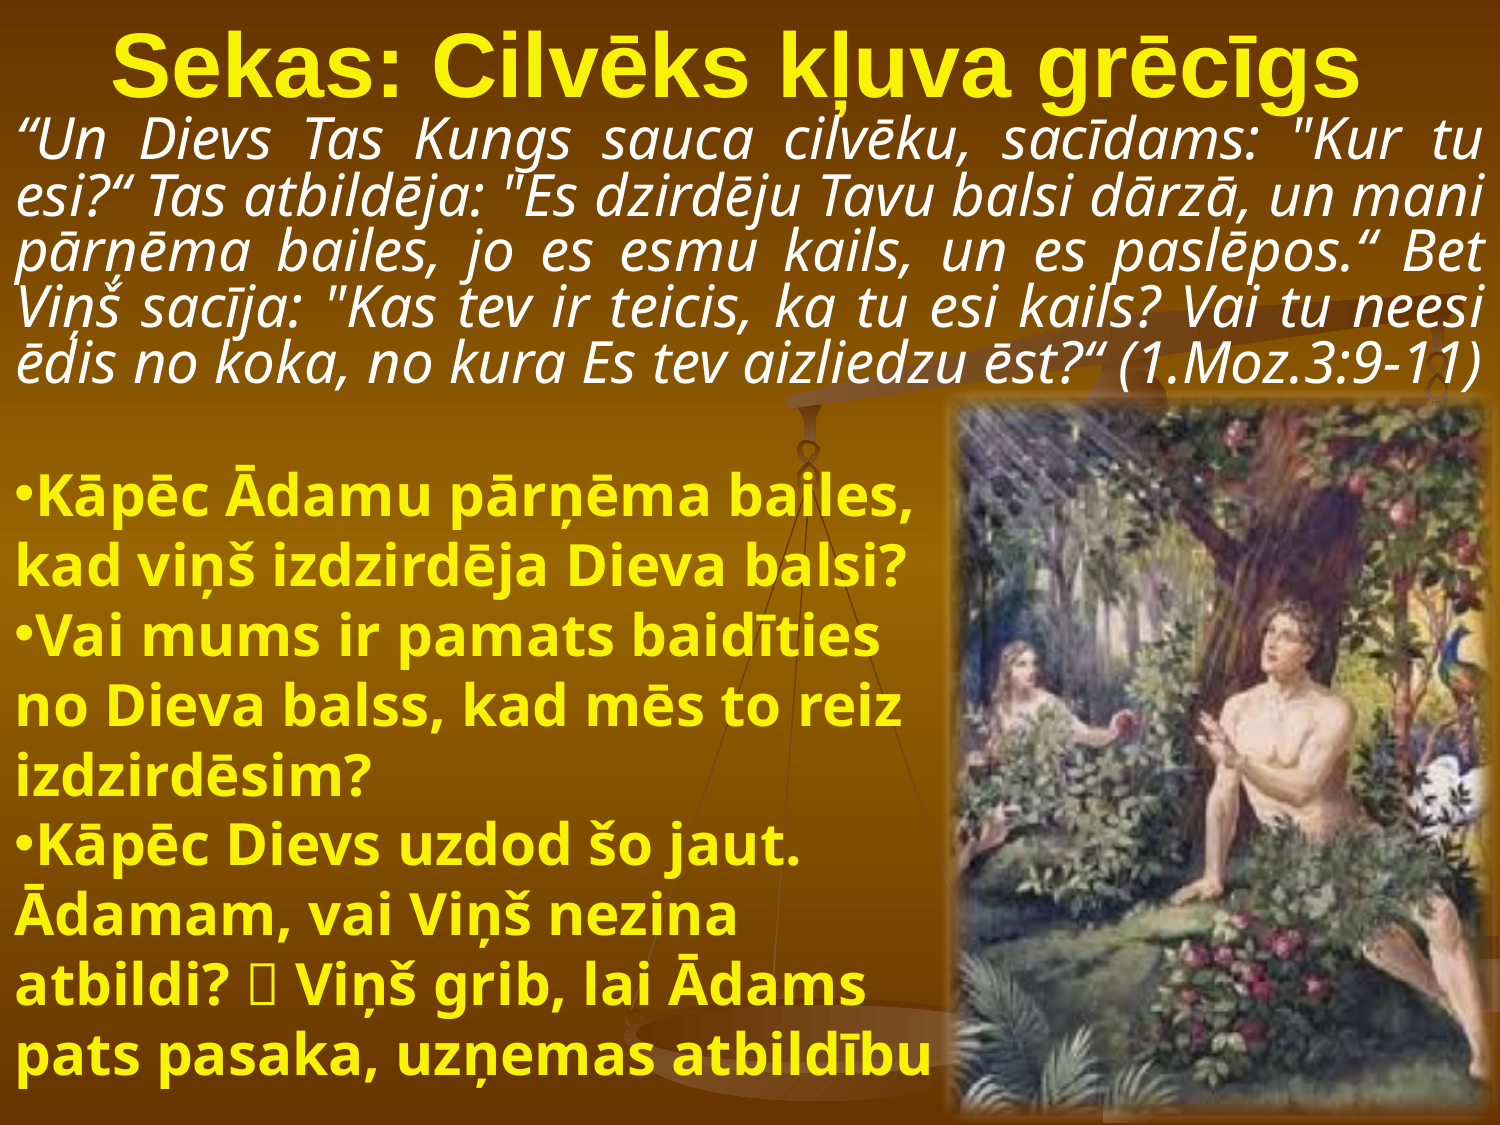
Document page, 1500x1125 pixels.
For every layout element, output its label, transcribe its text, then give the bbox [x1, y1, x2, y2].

title Sekas: Cilvēks kļuva grēcīgs [2, 0, 1500, 107]
text_box Kāpēc Ādamu pārņēma bailes, kad viņš izdzirdēja Dieva balsi? Vai mums ir pamats baidīties no Dieva balss, kad mēs to reiz izdzirdēsim? Kāpēc Dievs uzdod šo jaut. Ādamam, vai Viņš nezina atbildi?  Viņš grib, lai Ādams pats pasaka, uzņemas atbildību [0, 450, 933, 1095]
list “Un Dievs Tas Kungs sauca cilvēku, sacīdams: "Kur tu esi?“ Tas atbildēja: "Es dzirdēju Tavu balsi dārzā, un mani pārņēma bailes, jo es esmu kails, un es paslēpos.“ Bet Viņš sacīja: "Kas tev ir teicis, ka tu esi kails? Vai tu neesi ēdis no koka, no kura Es tev aizliedzu ēst?“ (1.Moz.3:9-11) [0, 107, 1500, 450]
picture [938, 385, 1500, 1125]
